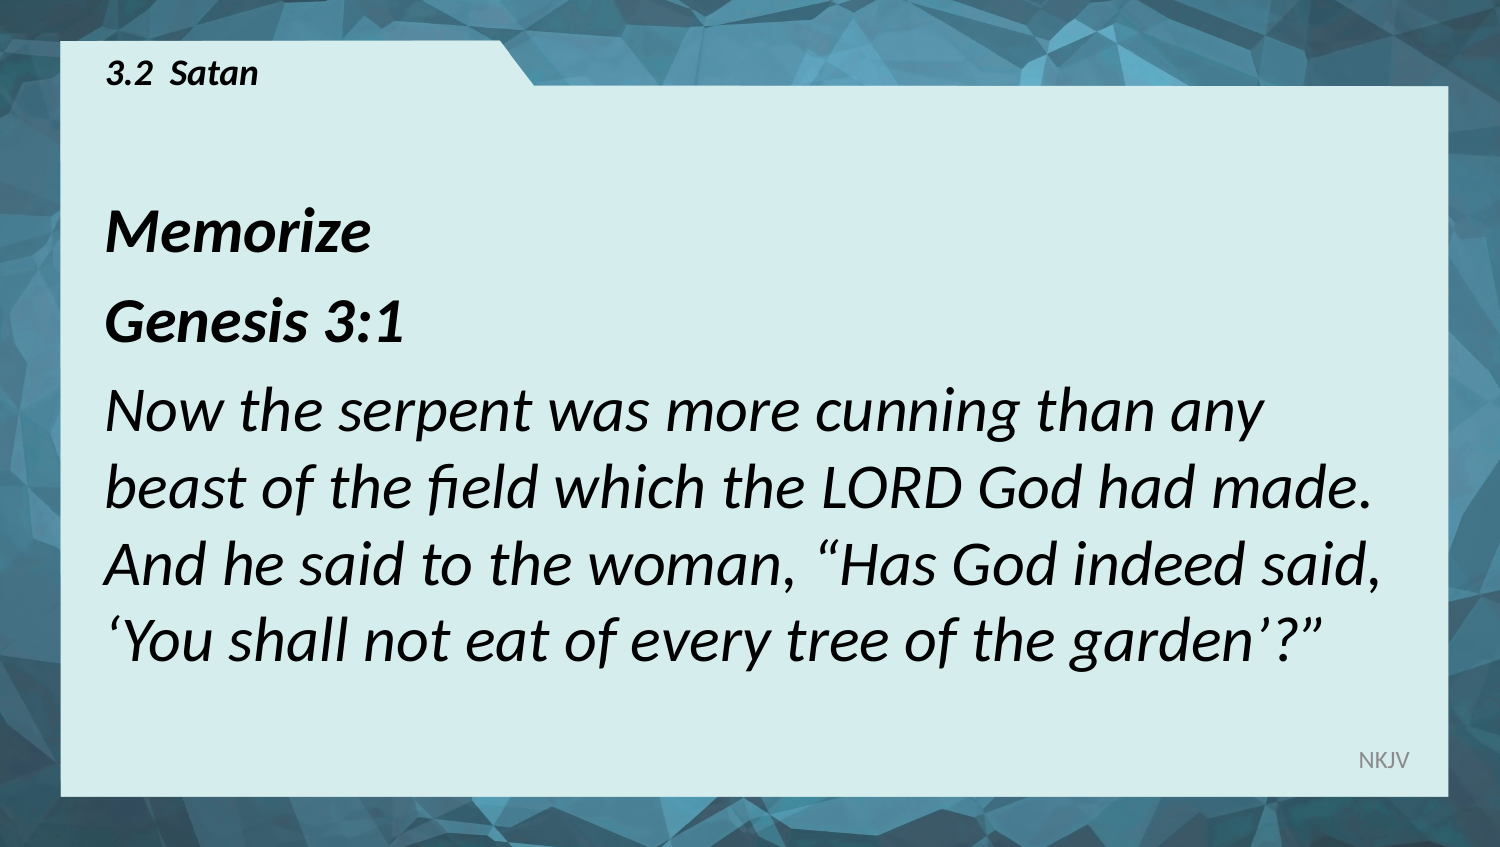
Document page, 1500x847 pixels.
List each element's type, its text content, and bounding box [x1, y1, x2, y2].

picture [0, 0, 1500, 847]
footer NKJV [950, 736, 1425, 782]
title 3.2 Satan [89, 33, 1420, 108]
list Memorize Genesis 3:1 Now the serpent was more cunning than any beast of the field which the LORD God had made. And he said to the woman, “Has God indeed said, ‘You shall not eat of every tree of the garden’?” [89, 141, 1403, 722]
